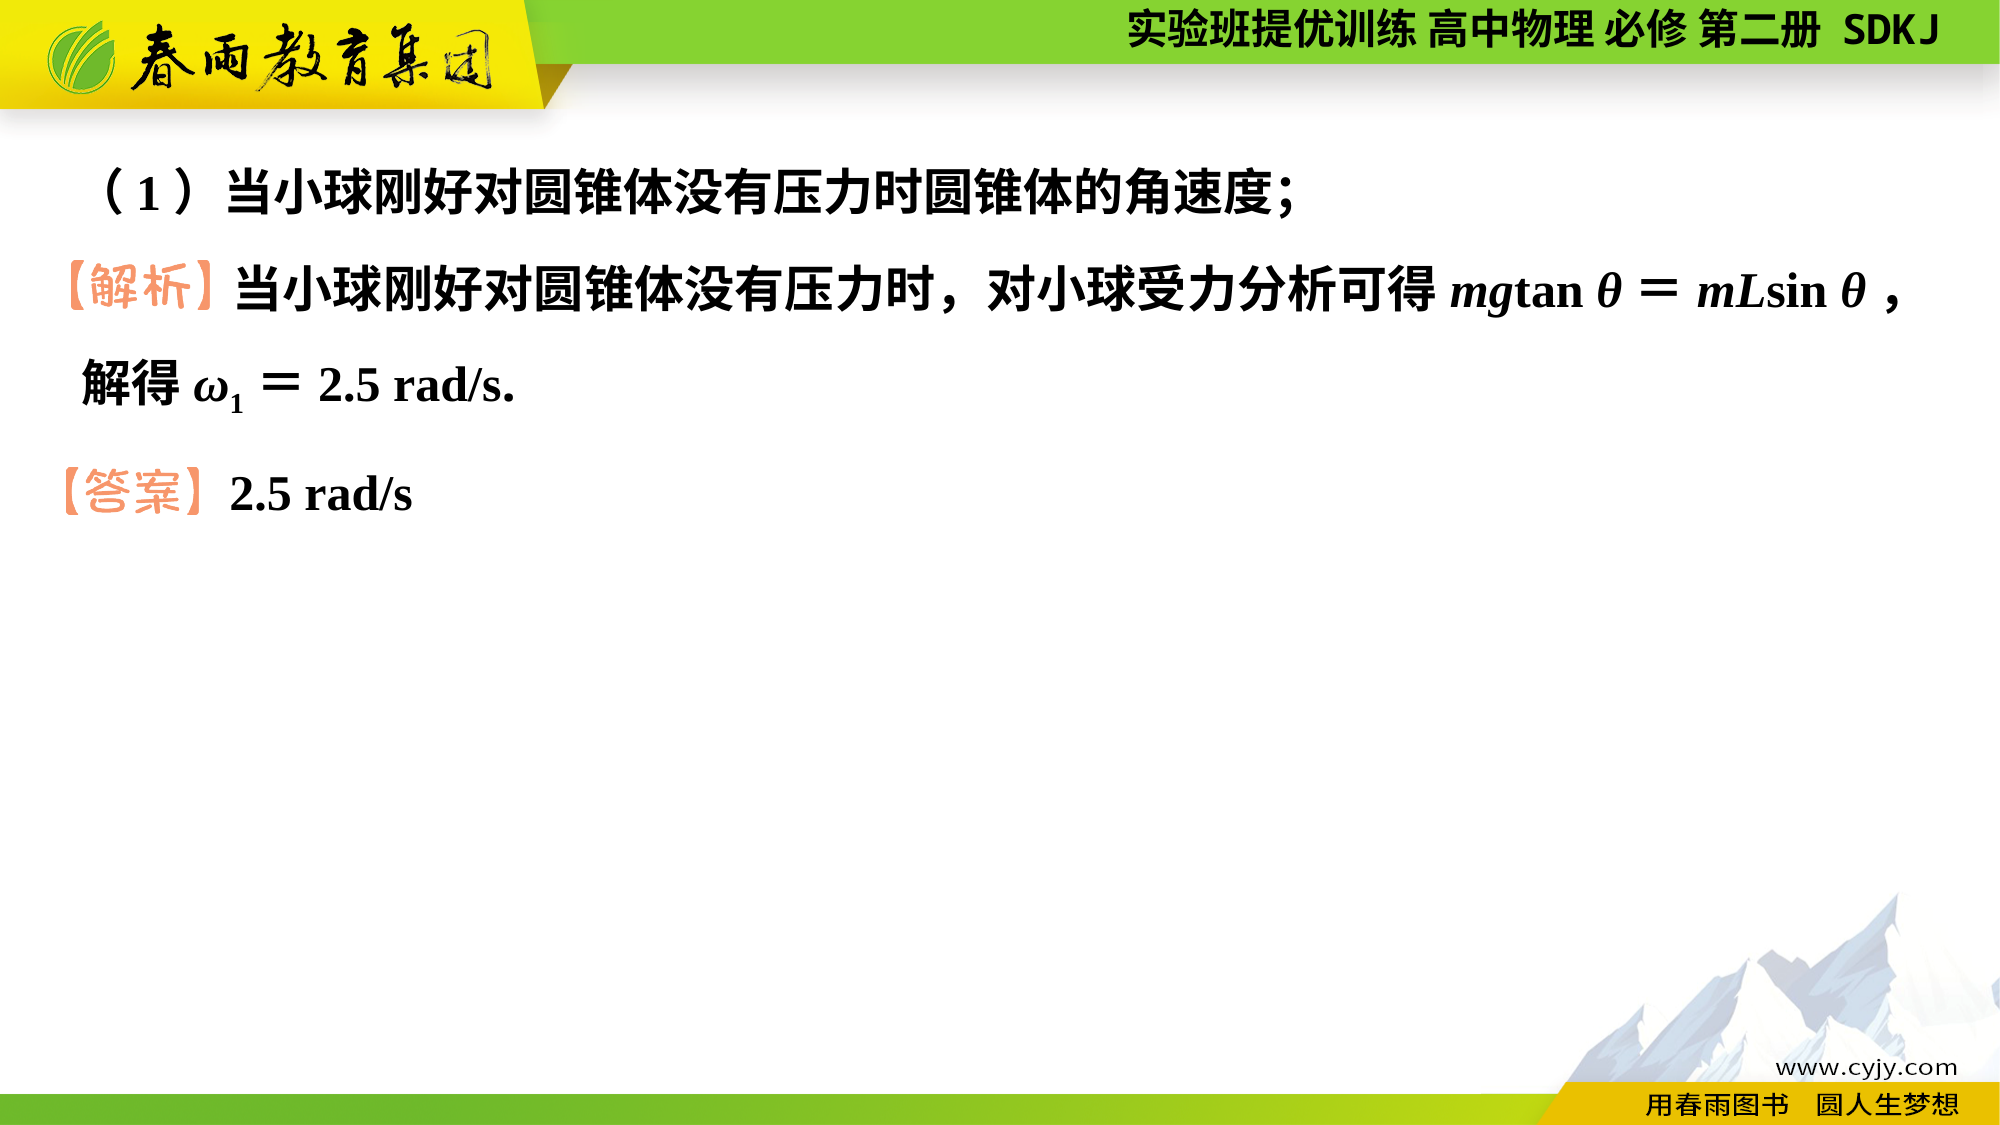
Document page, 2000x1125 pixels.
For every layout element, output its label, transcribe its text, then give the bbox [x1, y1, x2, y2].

picture [0, 0, 2000, 1125]
list （1）当小球刚好对圆锥体没有压力时圆锥体的角速度； [59, 122, 1944, 217]
text_box 2.5 rad/s [214, 452, 490, 528]
